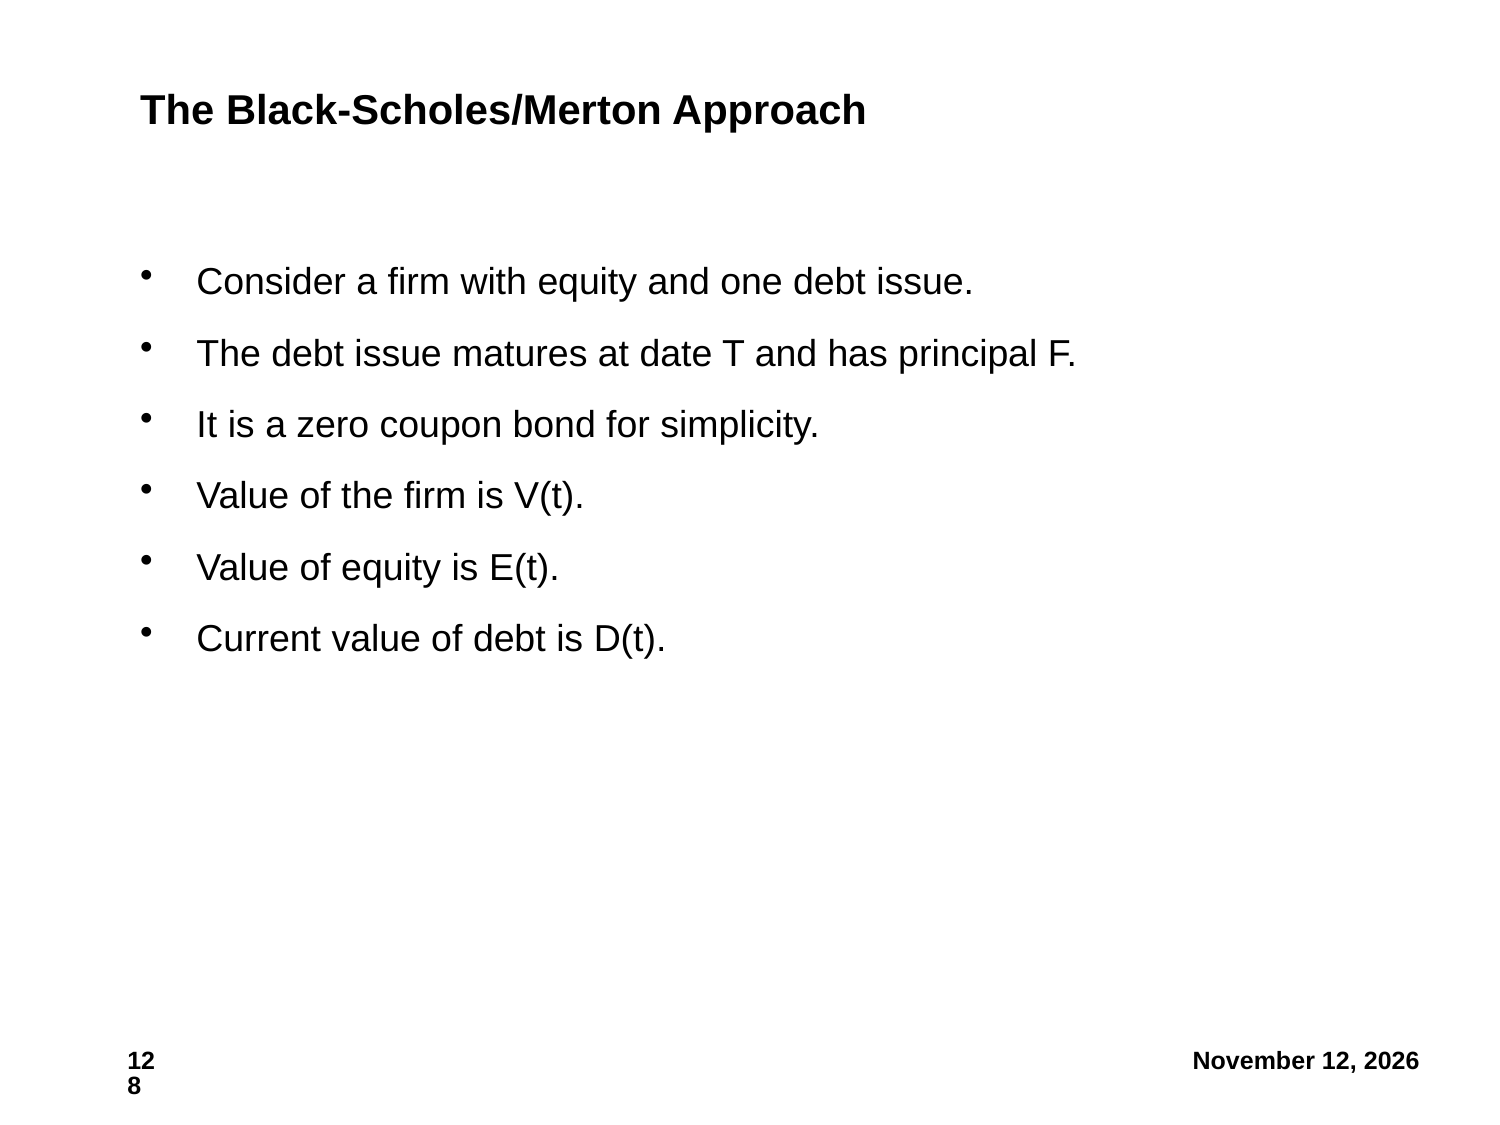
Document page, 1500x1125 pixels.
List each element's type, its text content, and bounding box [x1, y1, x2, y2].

list Consider a firm with equity and one debt issue. The debt issue matures at date T and has principal F. It is a zero coupon bond for simplicity. Value of the firm is V(t). Value of equity is E(t). Current value of debt is D(t). [124, 249, 1413, 1001]
title The Black-Scholes/Merton Approach [124, 74, 1376, 226]
